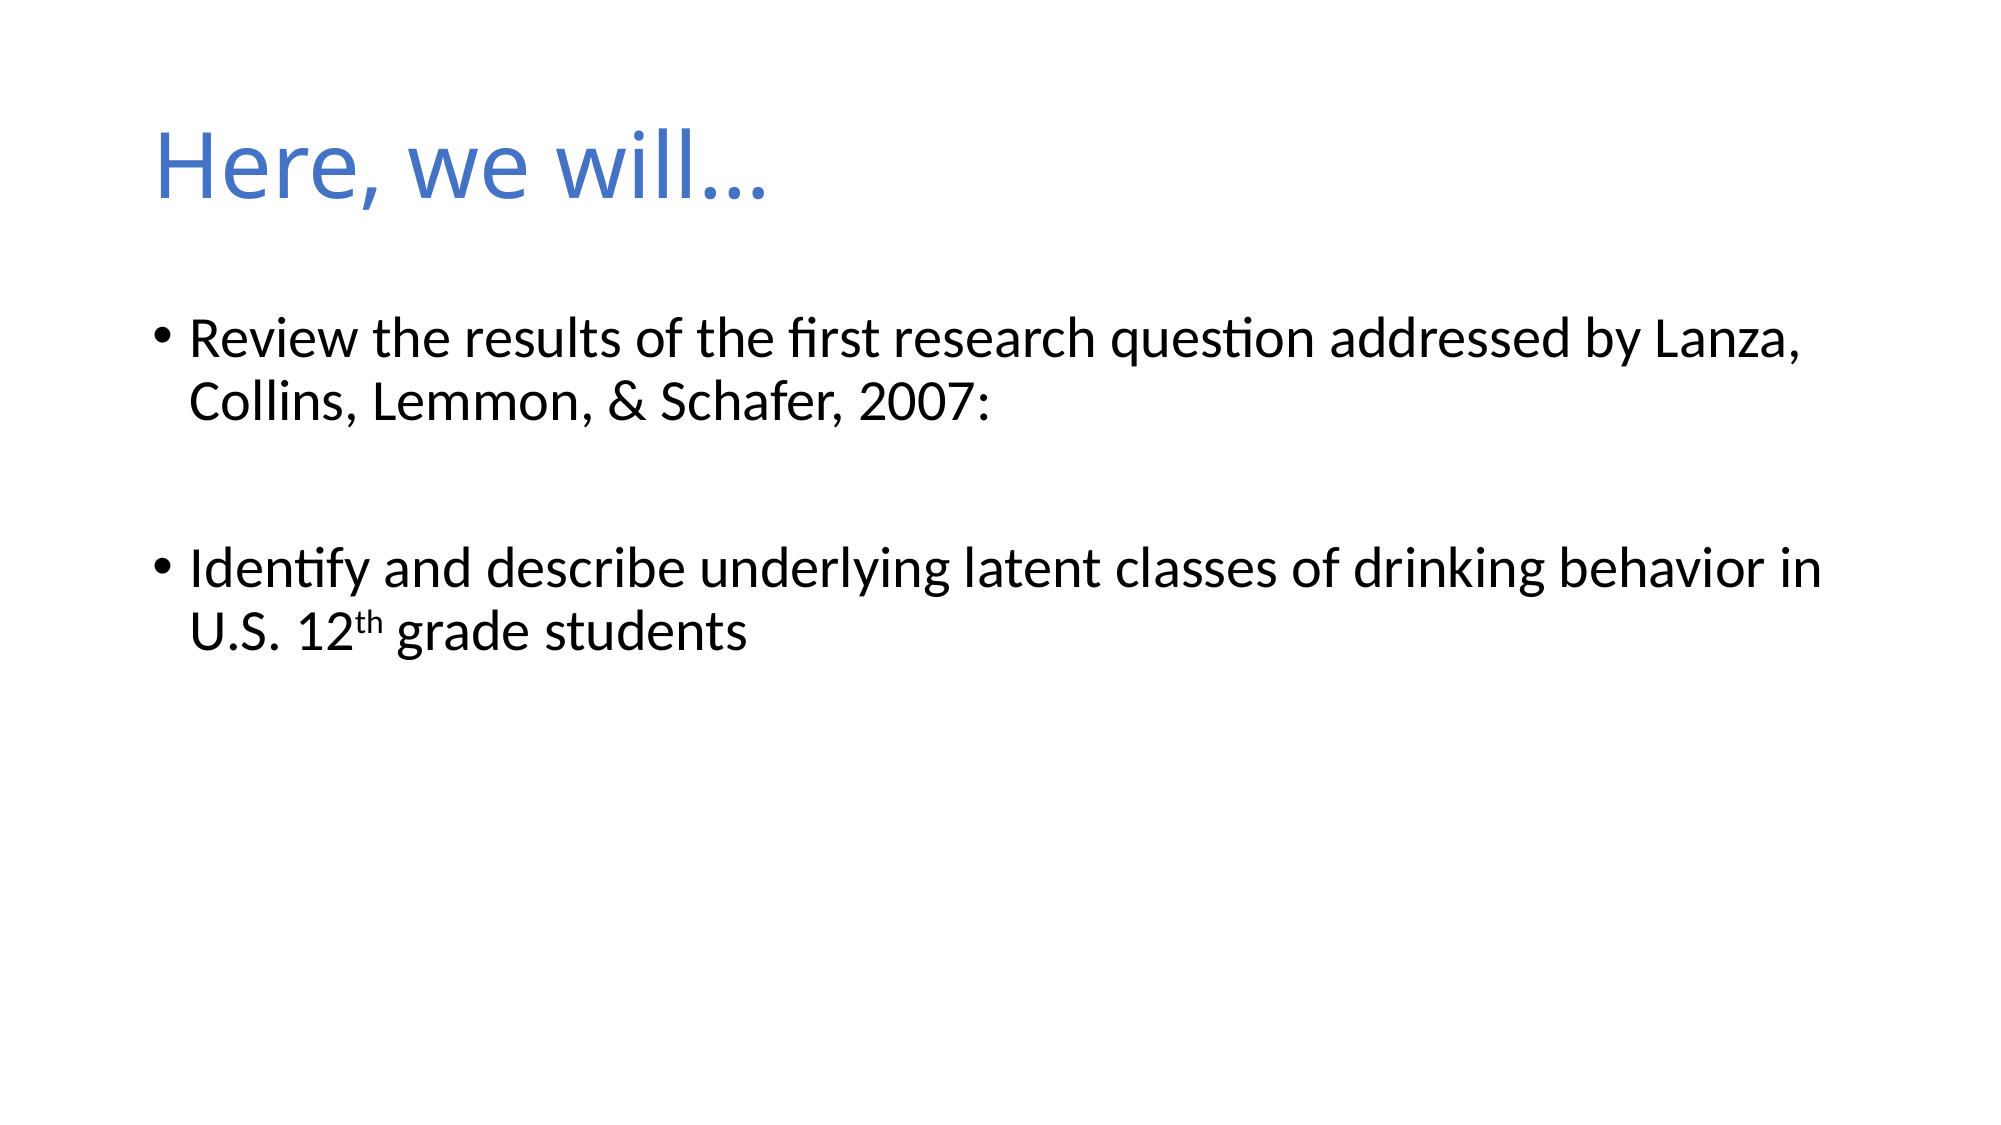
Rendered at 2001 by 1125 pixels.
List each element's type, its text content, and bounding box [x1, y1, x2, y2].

list Review the results of the first research question addressed by Lanza, Collins, Lemmon, & Schafer, 2007: Identify and describe underlying latent classes of drinking behavior in U.S. 12th grade students [137, 299, 1863, 1014]
title Here, we will… [137, 59, 1863, 278]
